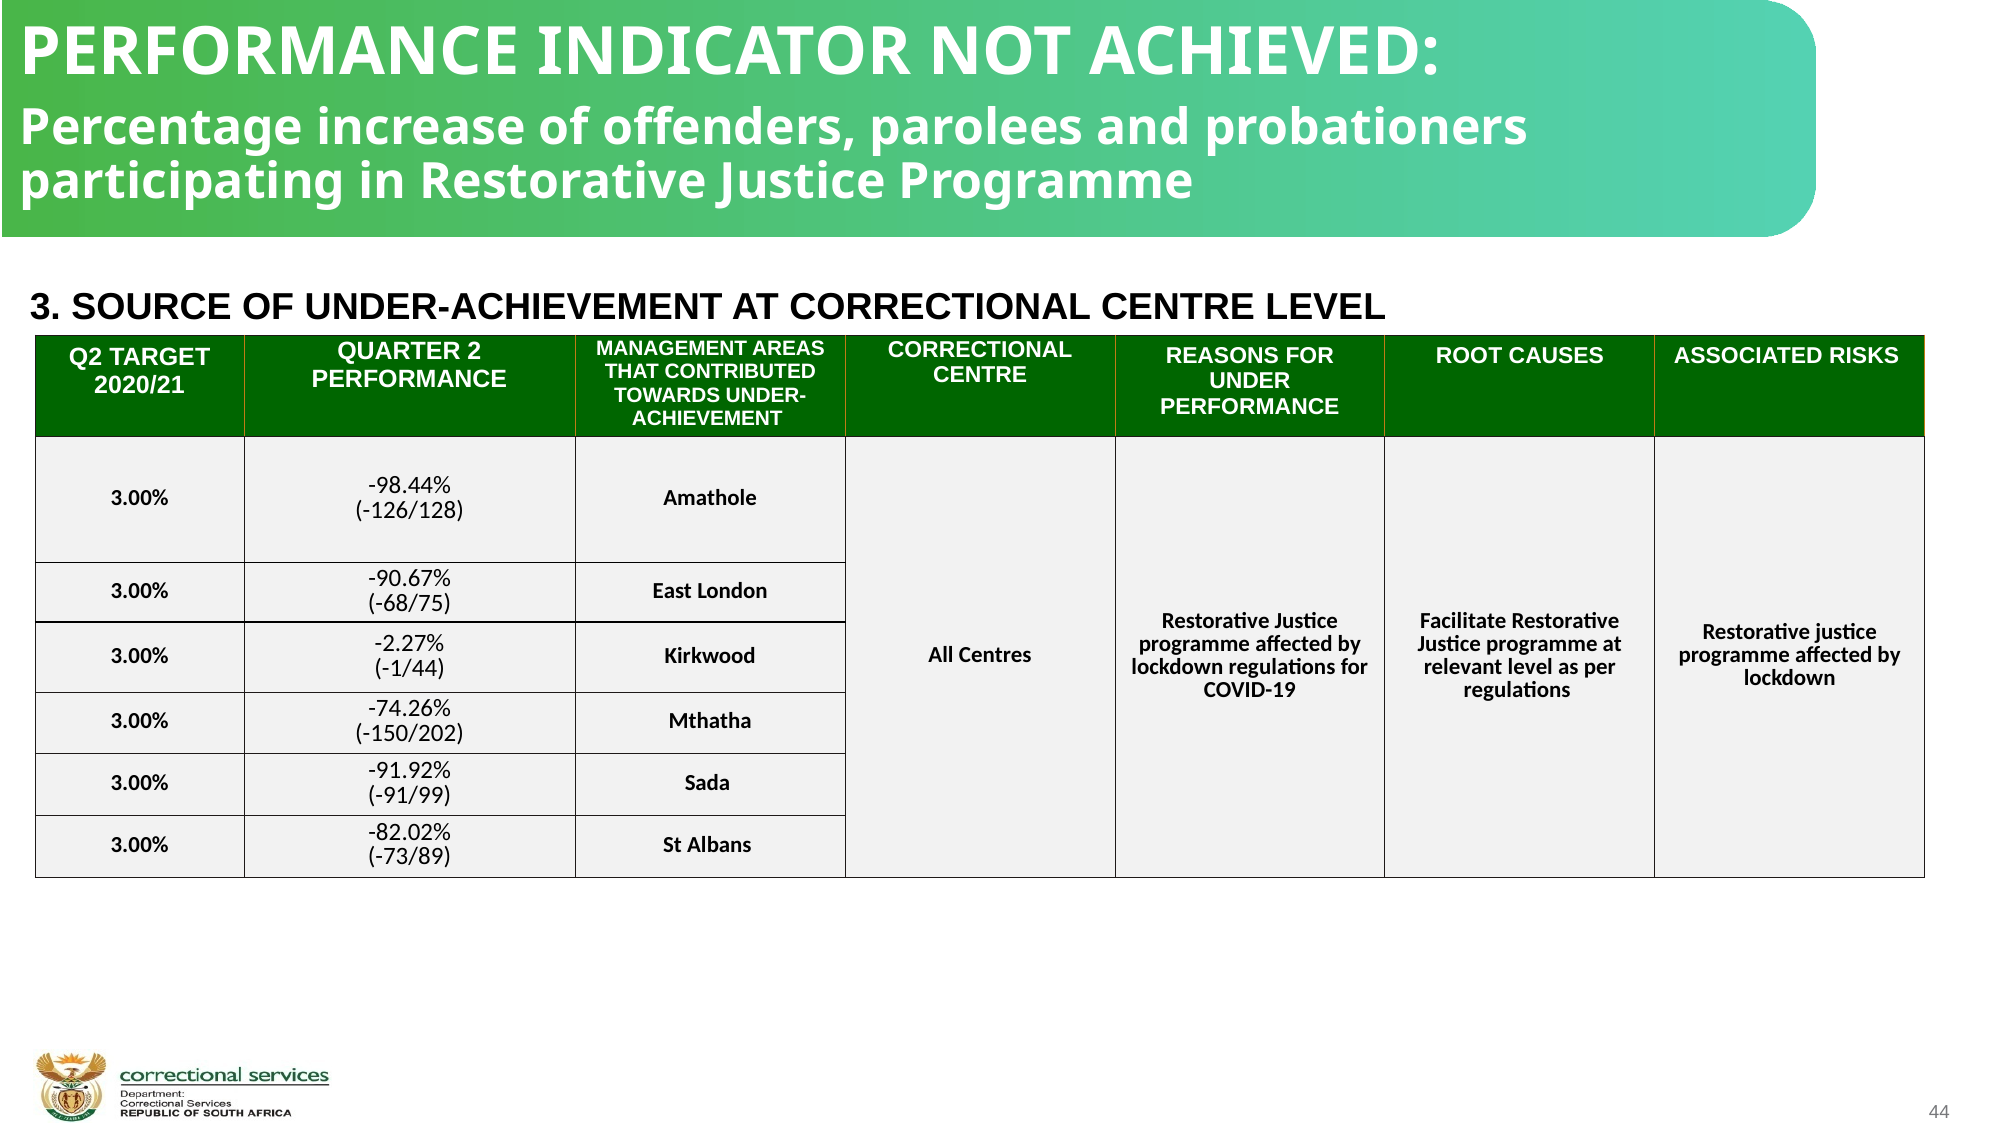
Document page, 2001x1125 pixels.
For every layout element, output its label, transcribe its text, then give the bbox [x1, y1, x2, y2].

table_cell Amathole [576, 437, 845, 562]
table_cell Sada [576, 754, 845, 815]
table_cell Kirkwood [576, 623, 845, 692]
table_cell 3.00% [36, 437, 244, 562]
table_cell East London [576, 563, 845, 621]
table_header REASONS FOR UNDER PERFORMANCE [1116, 336, 1384, 436]
table_cell Restorative Justice programme affected by lockdown regulations for COVID-19 [1116, 437, 1384, 877]
text_box [2, 0, 1816, 237]
table_header CORRECTIONAL CENTRE [846, 336, 1115, 436]
table_header Q2 TARGET 2020/21 [36, 336, 244, 436]
table_cell 3.00% [36, 754, 244, 815]
table_cell -90.67% (-68/75) [245, 563, 575, 621]
table_cell Facilitate Restorative Justice programme at relevant level as per regulations [1385, 437, 1654, 877]
text_box 3. SOURCE OF UNDER-ACHIEVEMENT AT CORRECTIONAL CENTRE LEVEL [0, 274, 1463, 335]
table_cell Restorative justice programme affected by lockdown [1655, 437, 1924, 877]
table_cell 3.00% [36, 563, 244, 621]
table_cell 3.00% [36, 623, 244, 692]
table_header MANAGEMENT AREAS THAT CONTRIBUTED TOWARDS UNDER-ACHIEVEMENT [576, 336, 845, 436]
picture [33, 1049, 332, 1123]
table_cell -74.26% (-150/202) [245, 693, 575, 753]
table_cell All Centres [846, 437, 1115, 877]
table_header ASSOCIATED RISKS [1655, 336, 1924, 436]
table_header ROOT CAUSES [1385, 336, 1654, 436]
table_cell -91.92% (-91/99) [245, 754, 575, 815]
table_cell 3.00% [36, 816, 244, 877]
text_box PERFORMANCE INDICATOR NOT ACHIEVED: Percentage increase of offenders, parolees and probationers participating in Restorative Justice Programme [4, 9, 1803, 96]
table_cell 3.00% [36, 693, 244, 753]
table_cell -82.02% (-73/89) [245, 816, 575, 877]
table_cell St Albans [576, 816, 845, 877]
table_cell -2.27% (-1/44) [245, 623, 575, 692]
table_cell Mthatha [576, 693, 845, 753]
table_cell -98.44% (-126/128) [245, 437, 575, 562]
table_header QUARTER 2 PERFORMANCE [245, 336, 575, 436]
